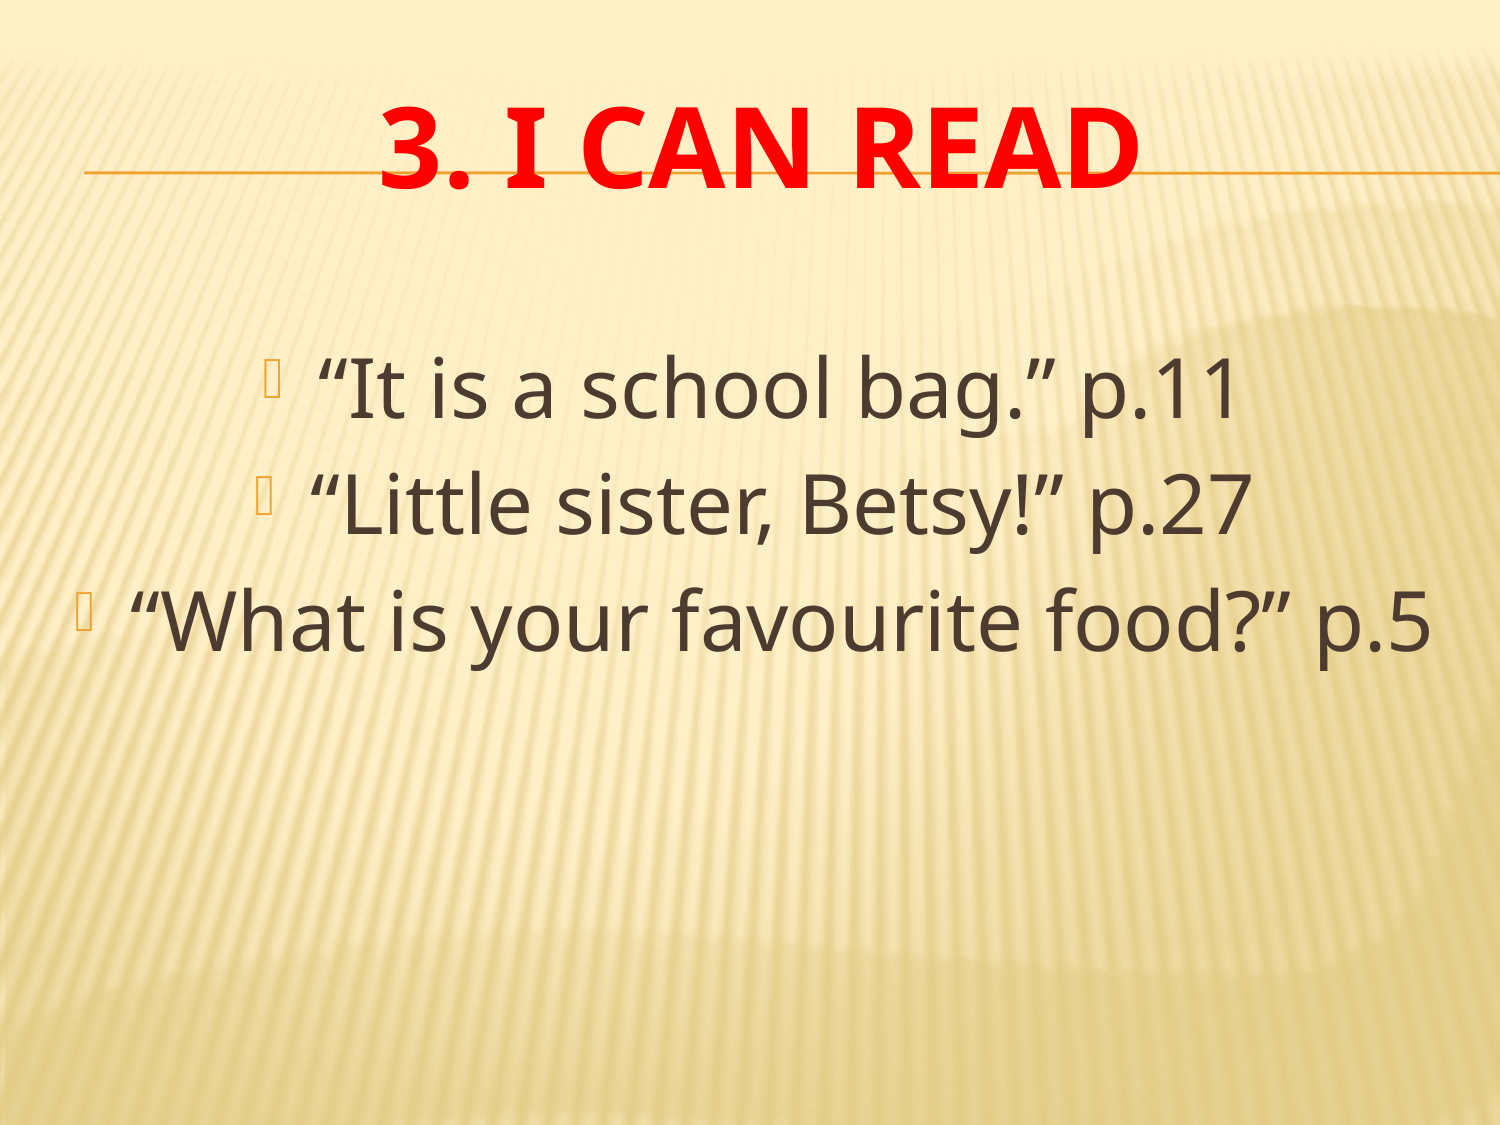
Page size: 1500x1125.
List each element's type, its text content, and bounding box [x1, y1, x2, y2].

list “It is a school bag.” p.11 “Little sister, Betsy!” p.27 “What is your favourite food?” p.5 [35, 210, 1475, 998]
title 3. I can read [50, 75, 1475, 210]
